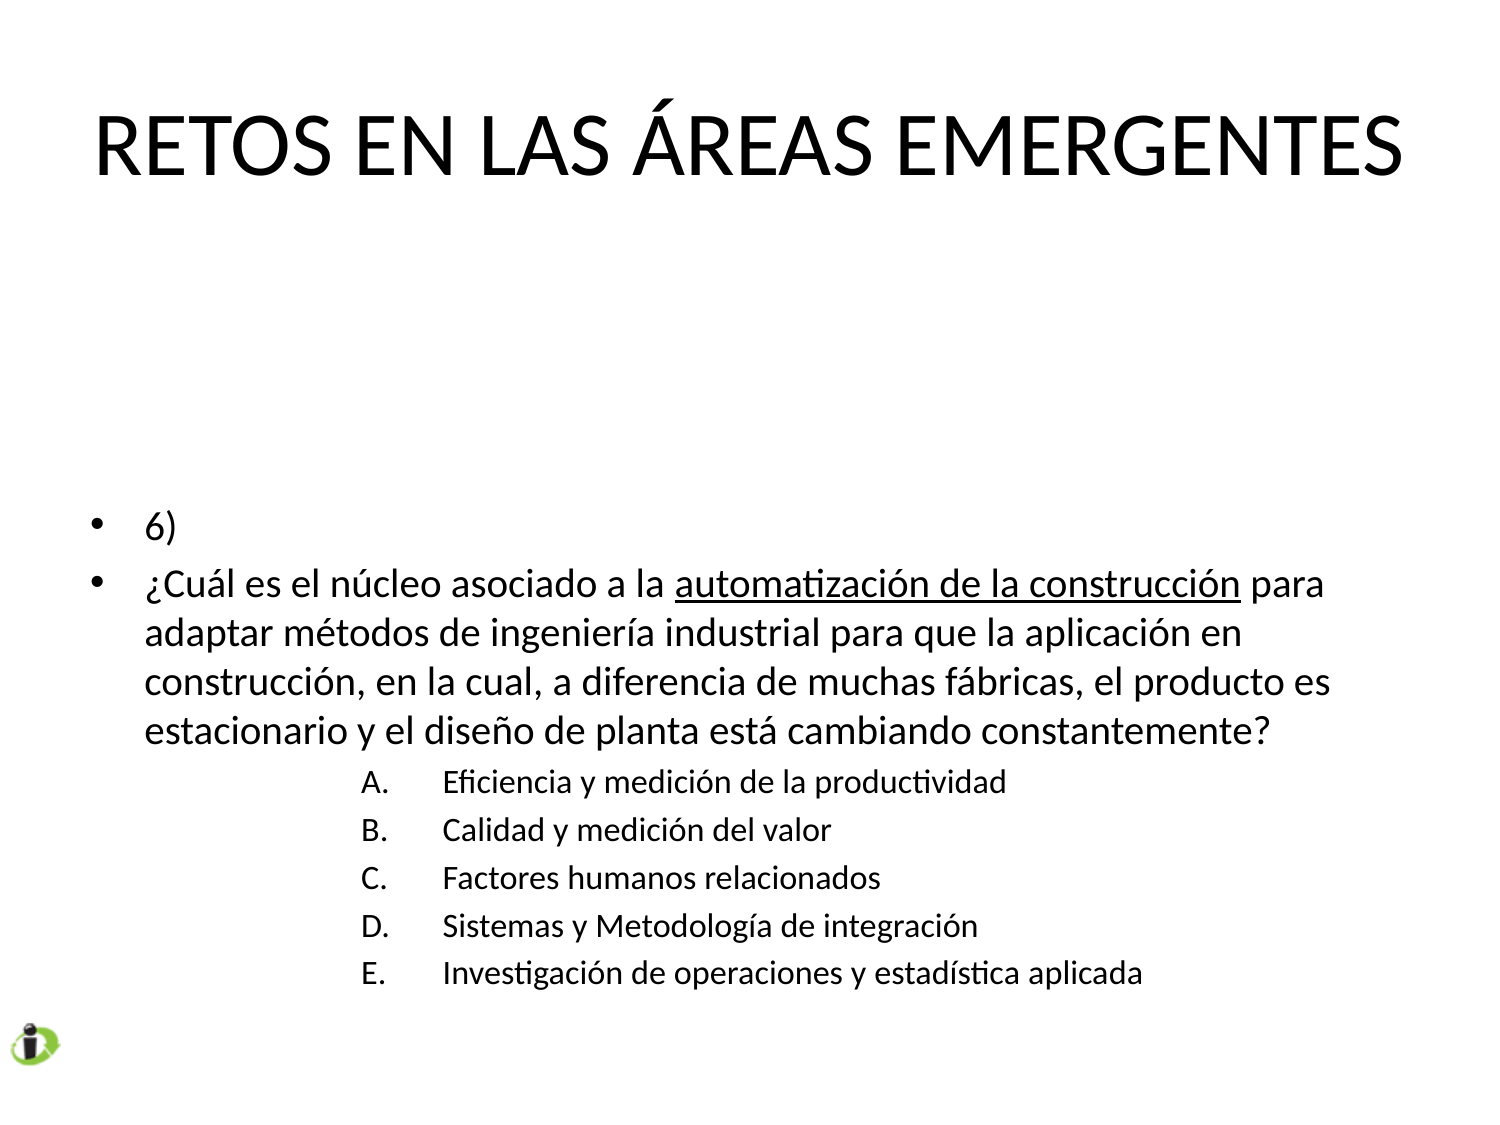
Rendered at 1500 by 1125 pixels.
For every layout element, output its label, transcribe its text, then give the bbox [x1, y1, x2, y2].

picture [10, 1020, 61, 1072]
list 6) ¿Cuál es el núcleo asociado a la automatización de la construcción para adaptar métodos de ingeniería industrial para que la aplicación en construcción, en la cual, a diferencia de muchas fábricas, el producto es estacionario y el diseño de planta está cambiando constantemente? Eficiencia y medición de la productividad Calidad y medición del valor Factores humanos relacionados Sistemas y Metodología de integración Investigación de operaciones y estadística aplicada [75, 262, 1425, 1005]
title RETOS EN LAS ÁREAS EMERGENTES [75, 45, 1425, 233]
